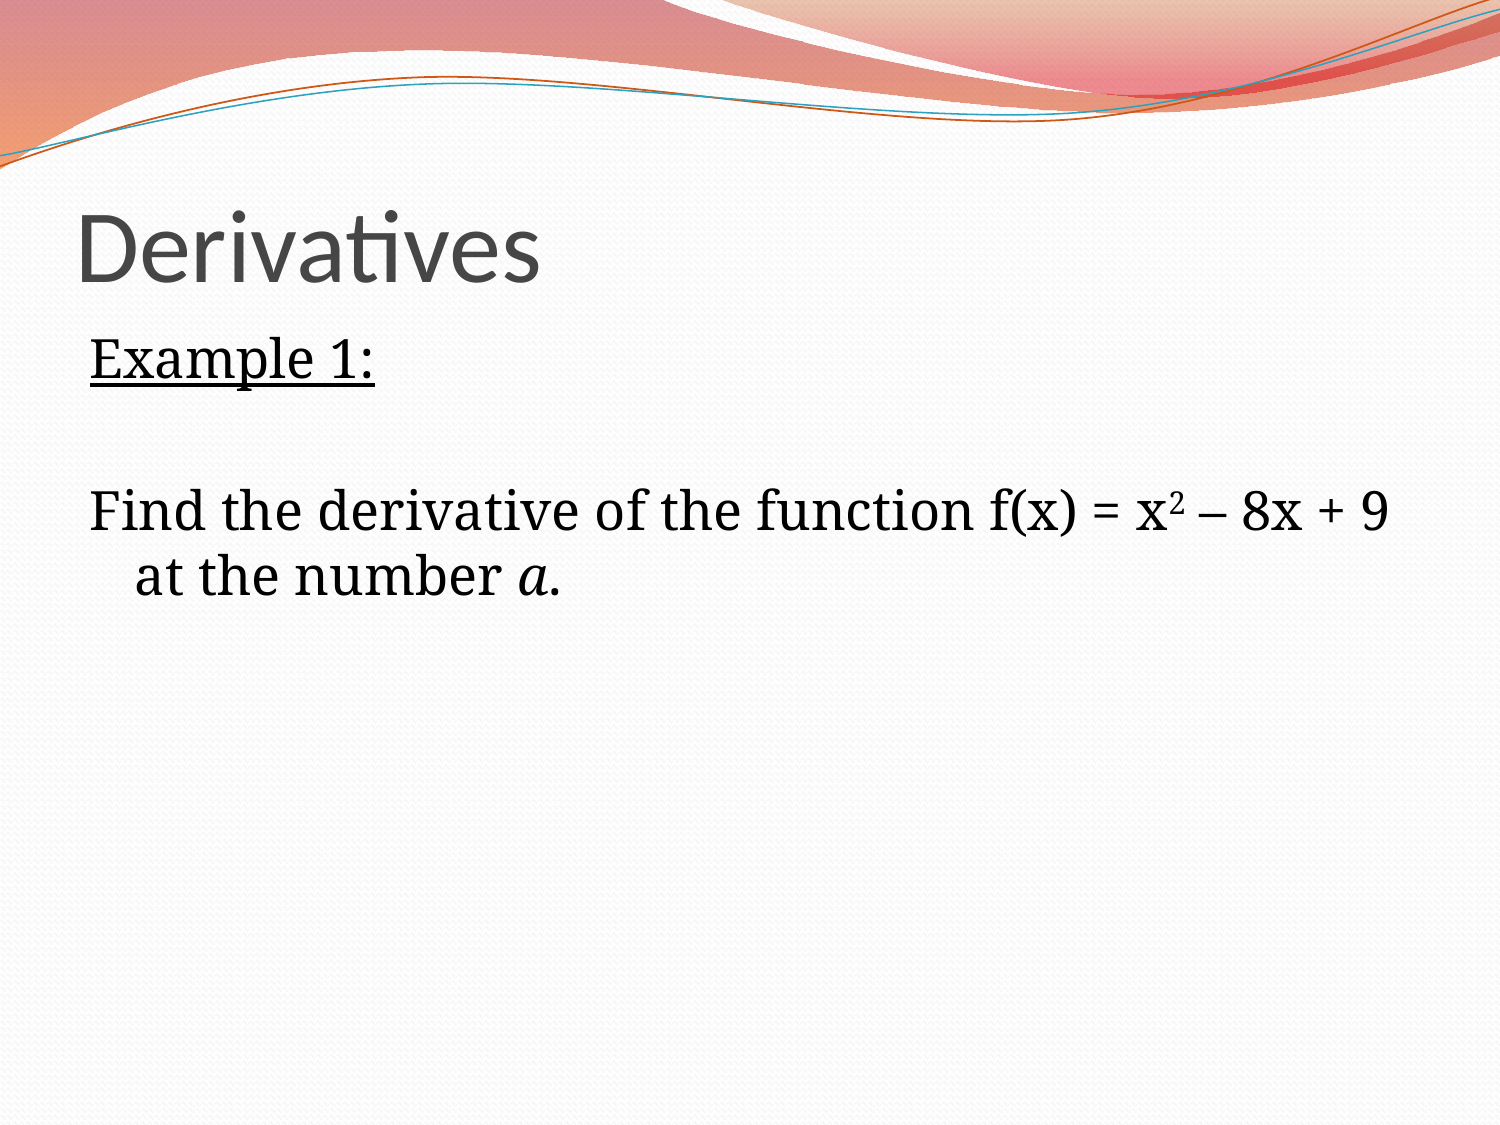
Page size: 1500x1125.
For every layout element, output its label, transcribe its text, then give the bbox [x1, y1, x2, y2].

title Derivatives [75, 115, 1425, 303]
list Example 1: Find the derivative of the function f(x) = x2 – 8x + 9 at the number a. [75, 317, 1425, 1038]
